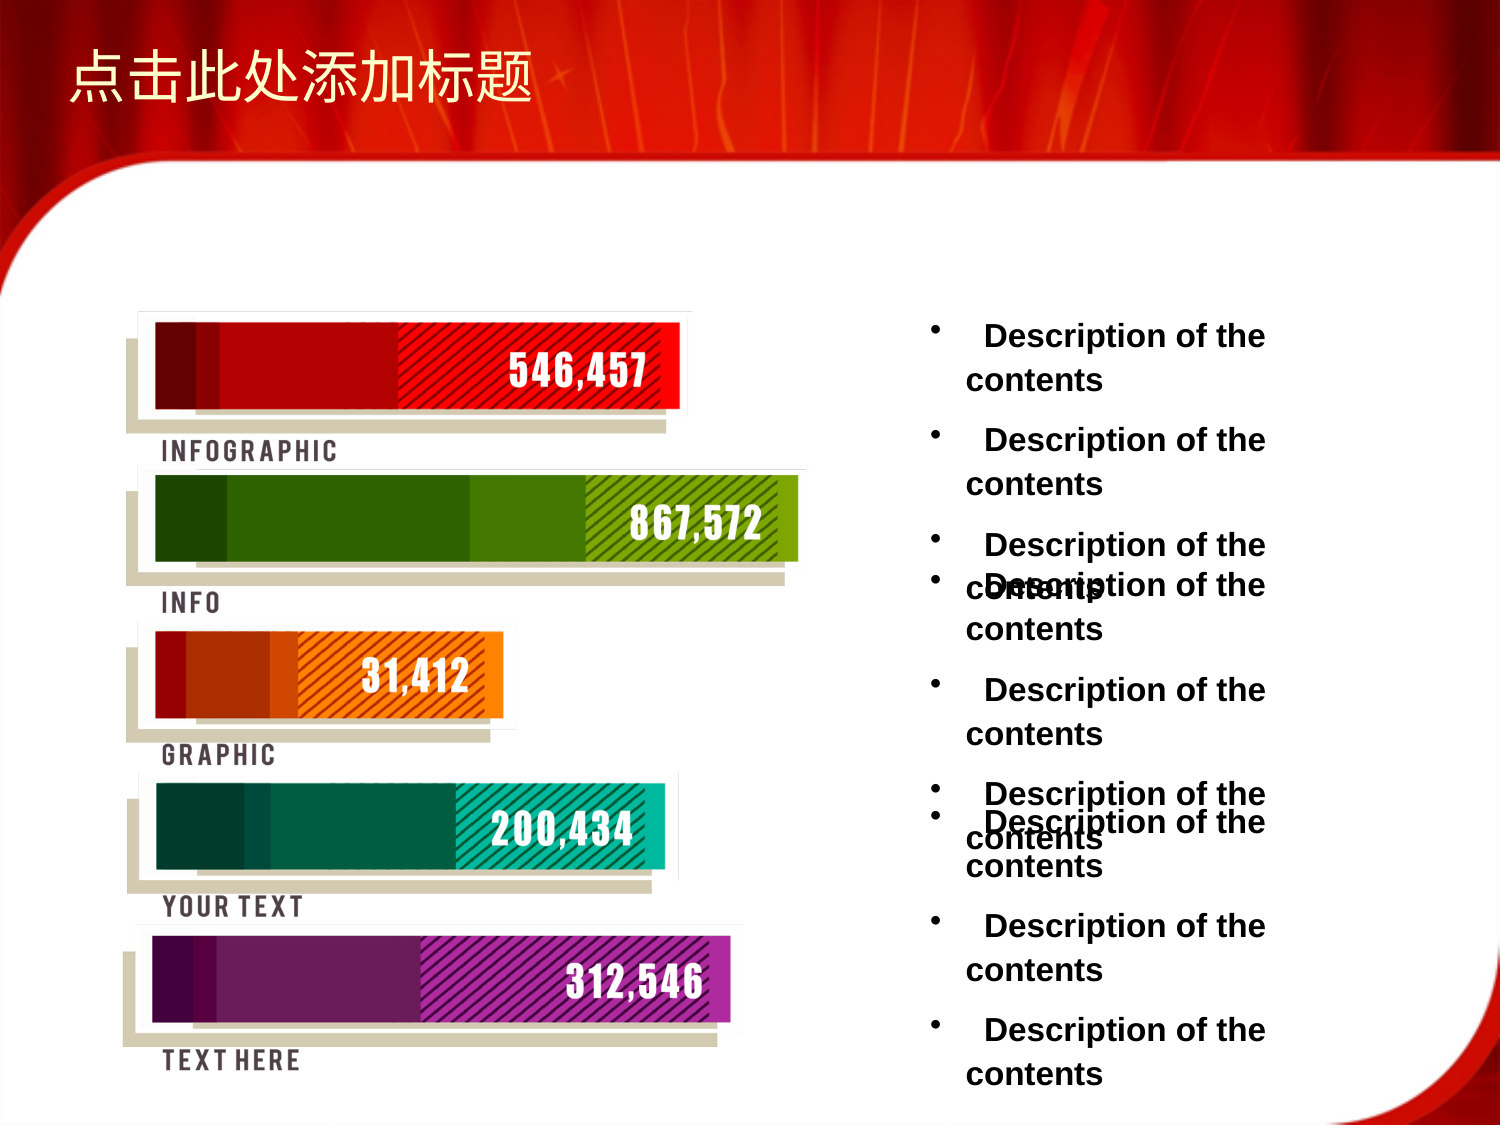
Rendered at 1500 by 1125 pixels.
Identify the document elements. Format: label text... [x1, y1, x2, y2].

picture [0, 0, 1500, 1125]
text_box Description of the contents Description of the contents Description of the contents [915, 552, 1424, 788]
text_box Description of the contents Description of the contents Description of the contents [915, 788, 1424, 1100]
text_box 点击此处添加标题 [53, 33, 845, 118]
text_box Description of the contents Description of the contents Description of the contents [915, 302, 1424, 552]
